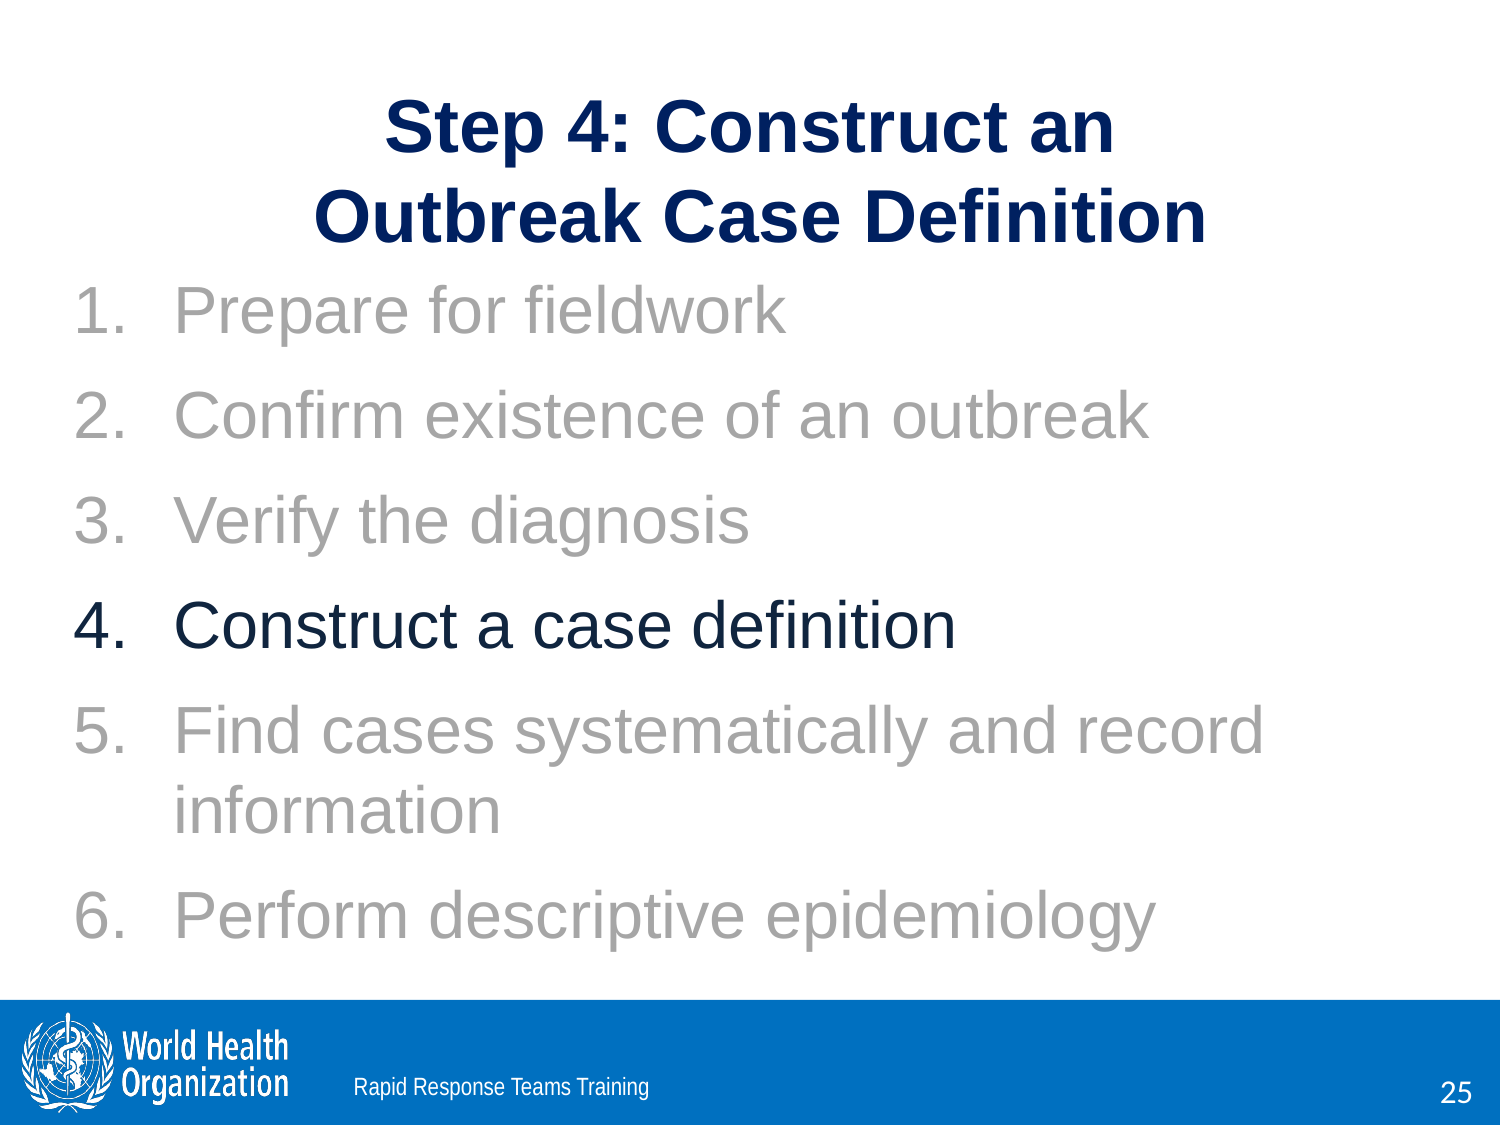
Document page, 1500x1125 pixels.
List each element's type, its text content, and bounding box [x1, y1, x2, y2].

text_box Step 4: Construct an Outbreak Case Definition [62, 69, 1439, 232]
picture [21, 1012, 288, 1113]
text_box Prepare for fieldwork Confirm existence of an outbreak Verify the diagnosis Construct a case definition Find cases systematically and record information Perform descriptive epidemiology [58, 259, 1437, 1047]
